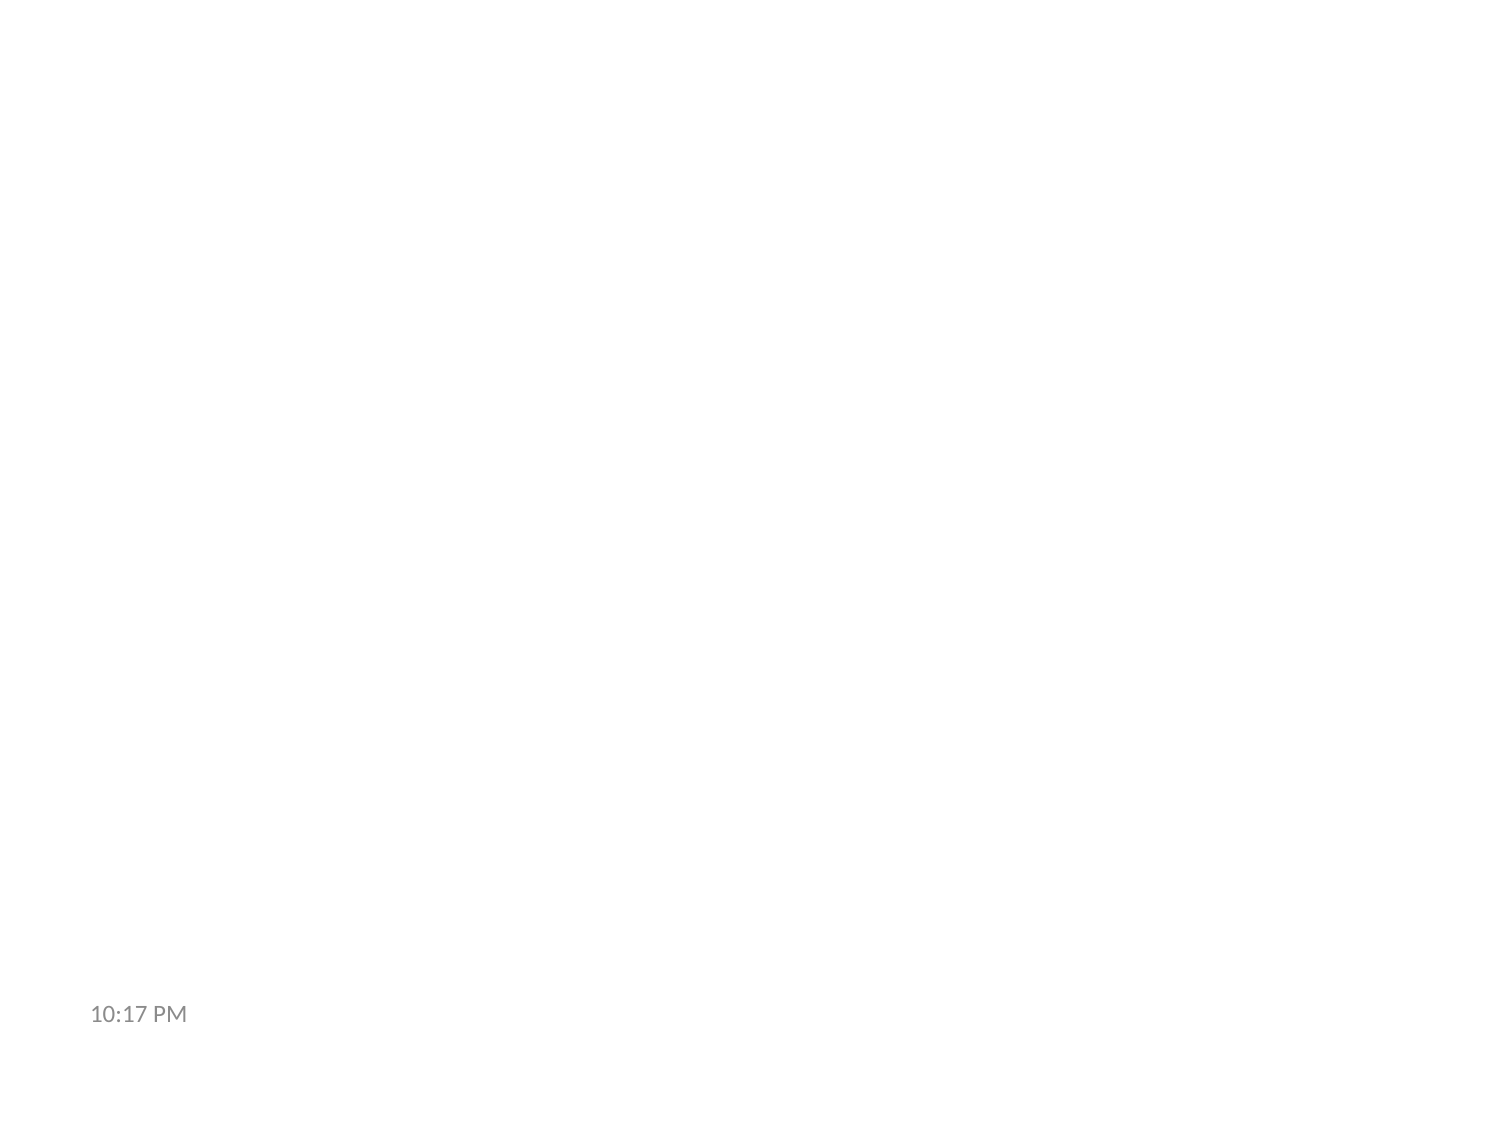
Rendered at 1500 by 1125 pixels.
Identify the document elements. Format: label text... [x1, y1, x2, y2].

text_box 3:35 PM [75, 982, 425, 1043]
